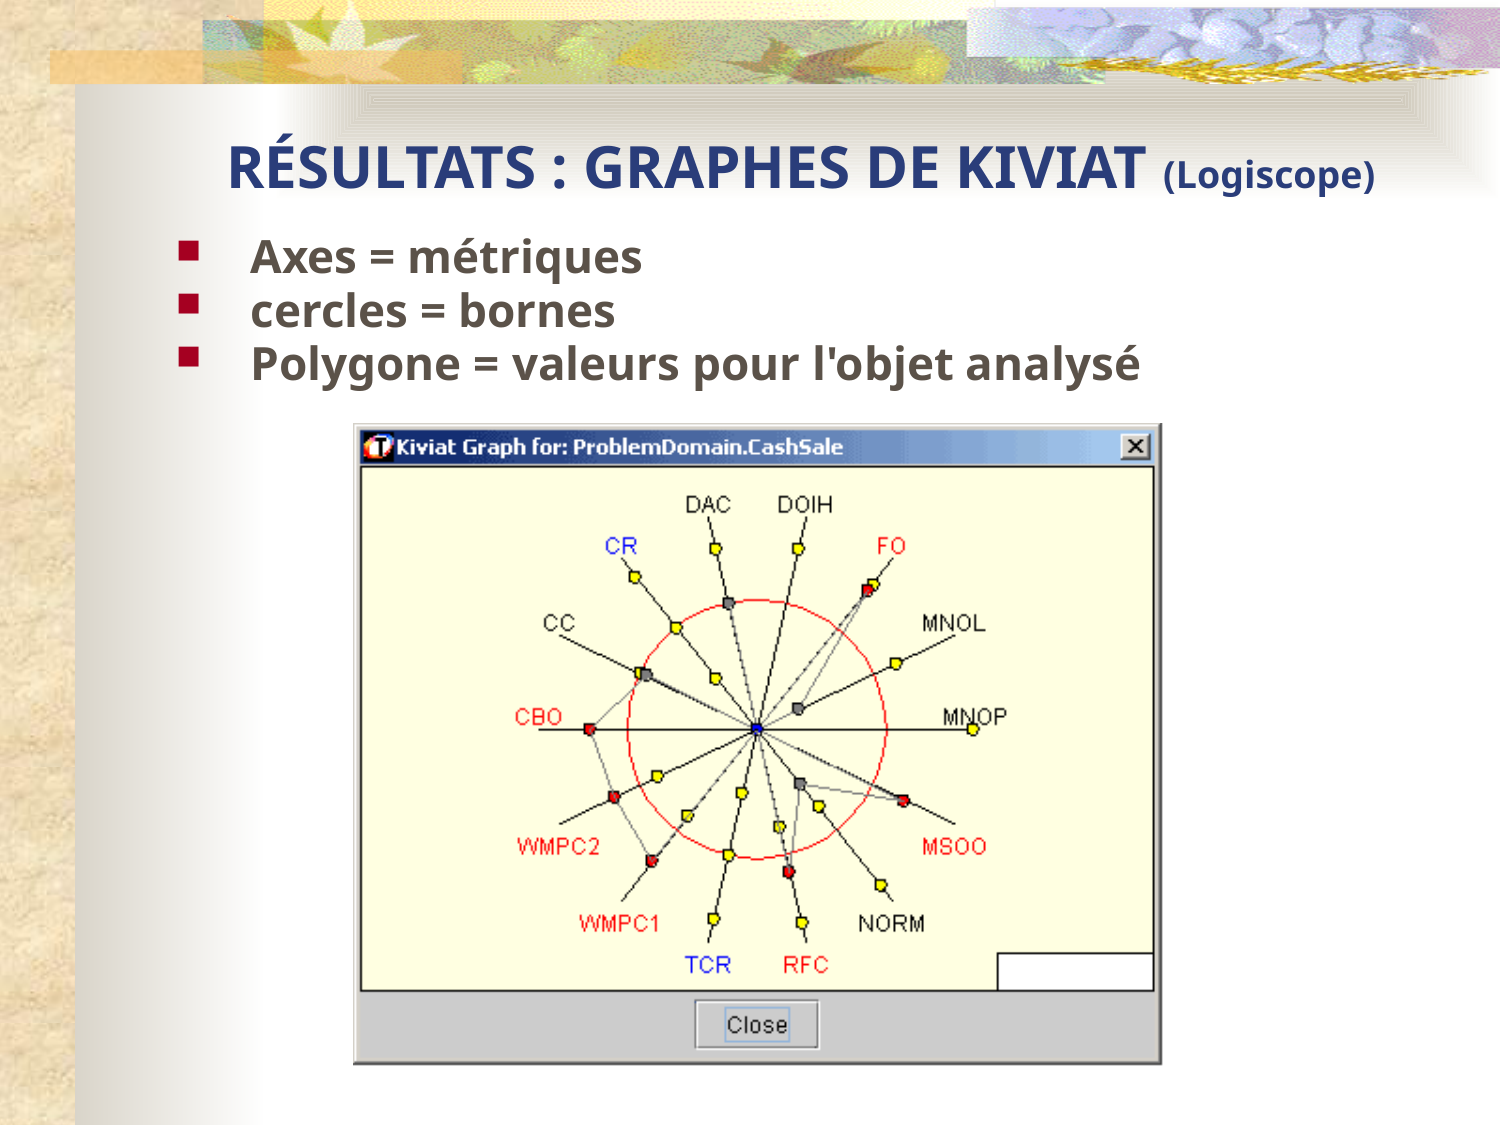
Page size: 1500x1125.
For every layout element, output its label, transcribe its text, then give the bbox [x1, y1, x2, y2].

picture [0, 0, 1500, 1125]
title RÉSULTATS : GRAPHES DE KIVIAT (Logiscope) [163, 119, 1439, 208]
picture [353, 423, 1170, 1073]
list Axes = métriques cercles = bornes Polygone = valeurs pour l'objet analysé [160, 230, 1437, 941]
